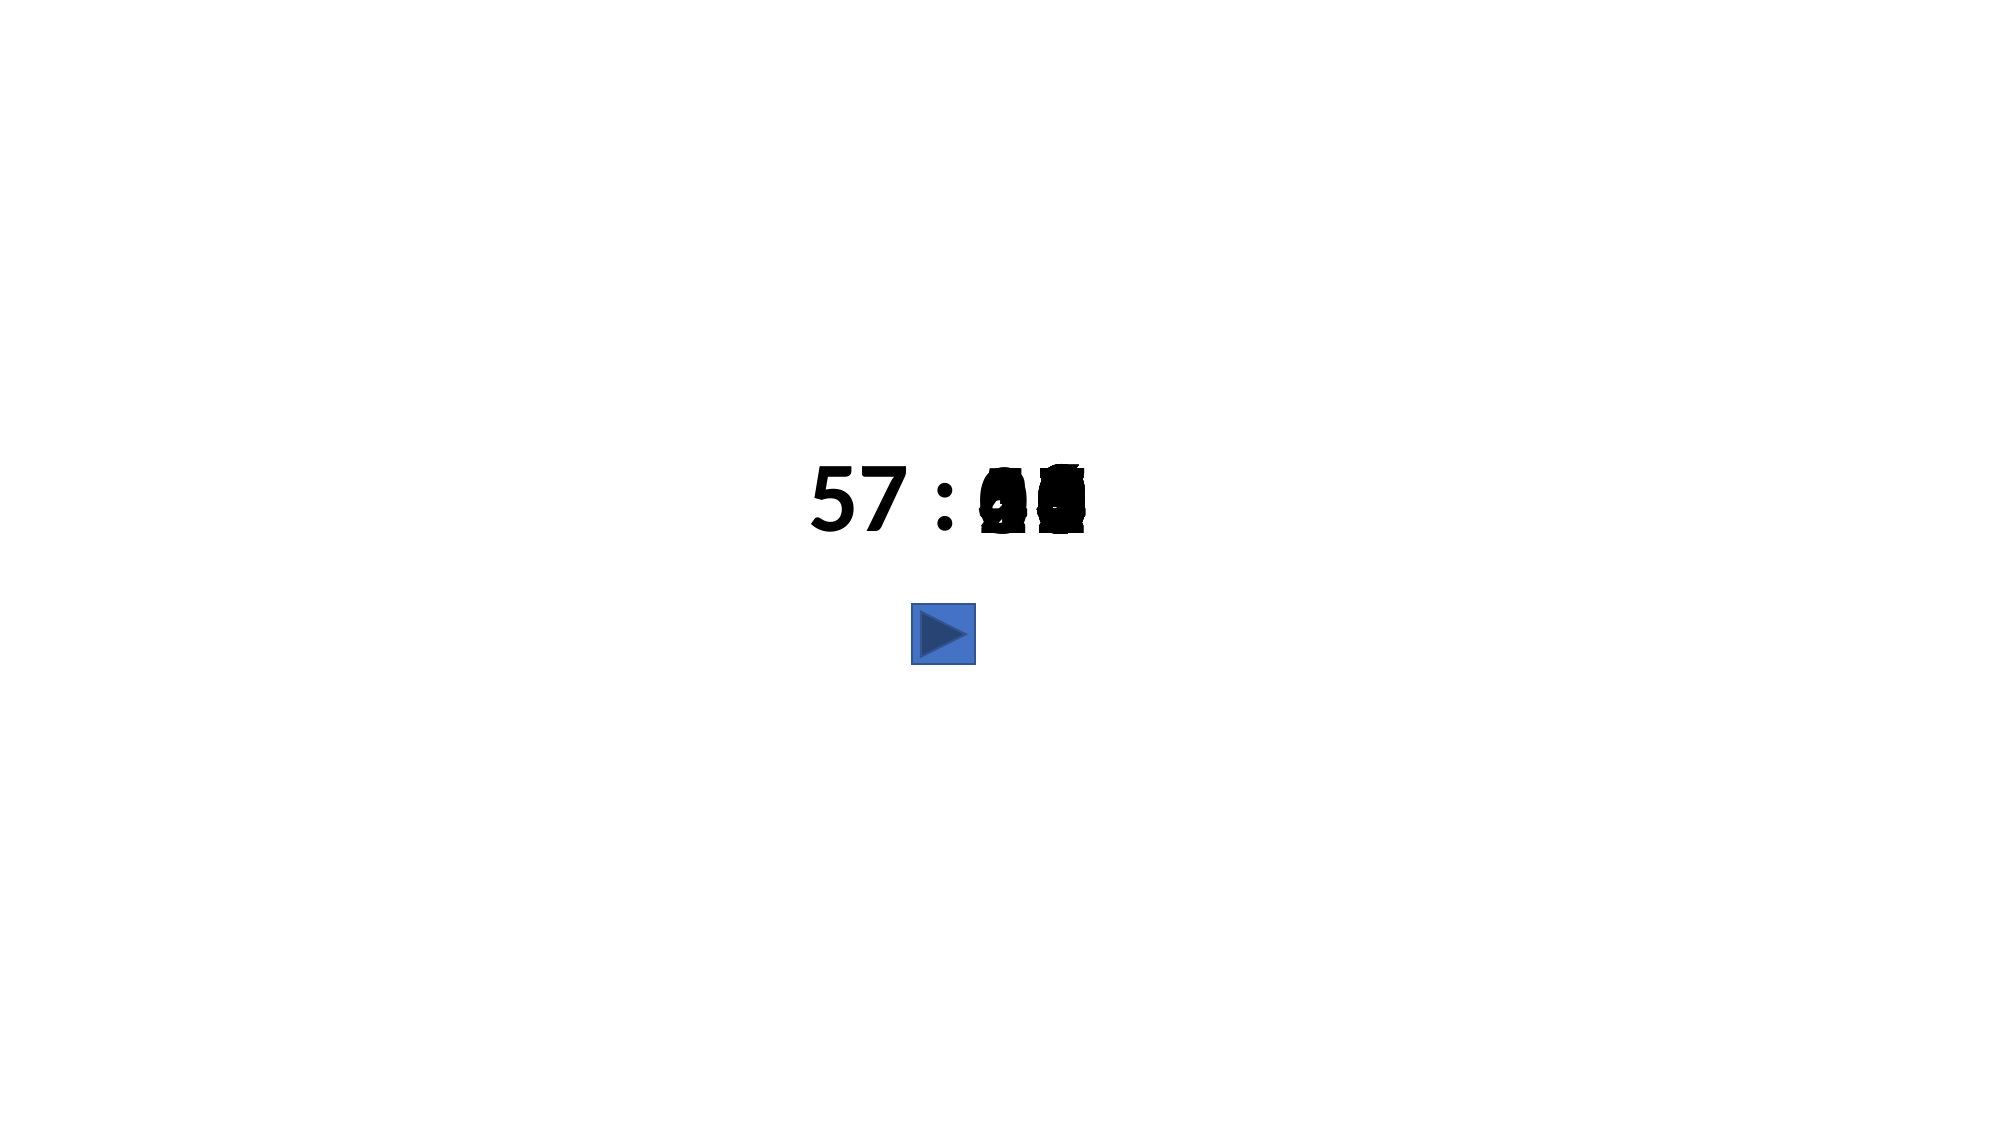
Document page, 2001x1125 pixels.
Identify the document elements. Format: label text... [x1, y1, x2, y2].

slide_number 56 [784, 461, 925, 522]
